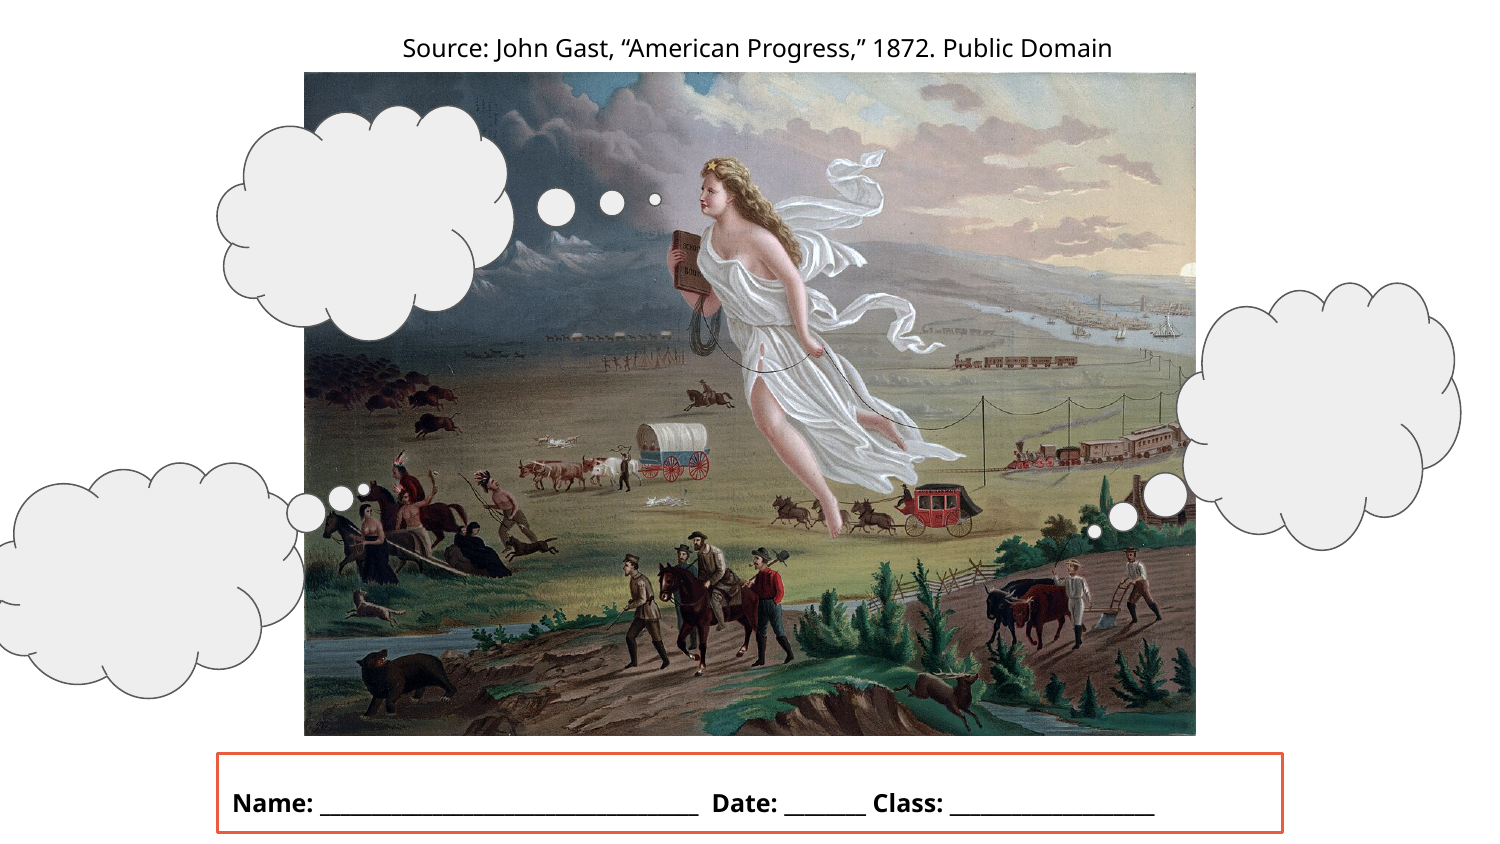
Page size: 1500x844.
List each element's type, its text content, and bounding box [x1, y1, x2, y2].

text_box [1200, 283, 1461, 551]
text_box [216, 126, 298, 327]
picture [304, 72, 1196, 736]
text_box Source: John Gast, “American Progress,” 1872. Public Domain [387, 17, 1165, 70]
text_box Name: _____________________________________ Date: ________ Class: ____________________ [217, 753, 1283, 833]
text_box [0, 462, 298, 699]
